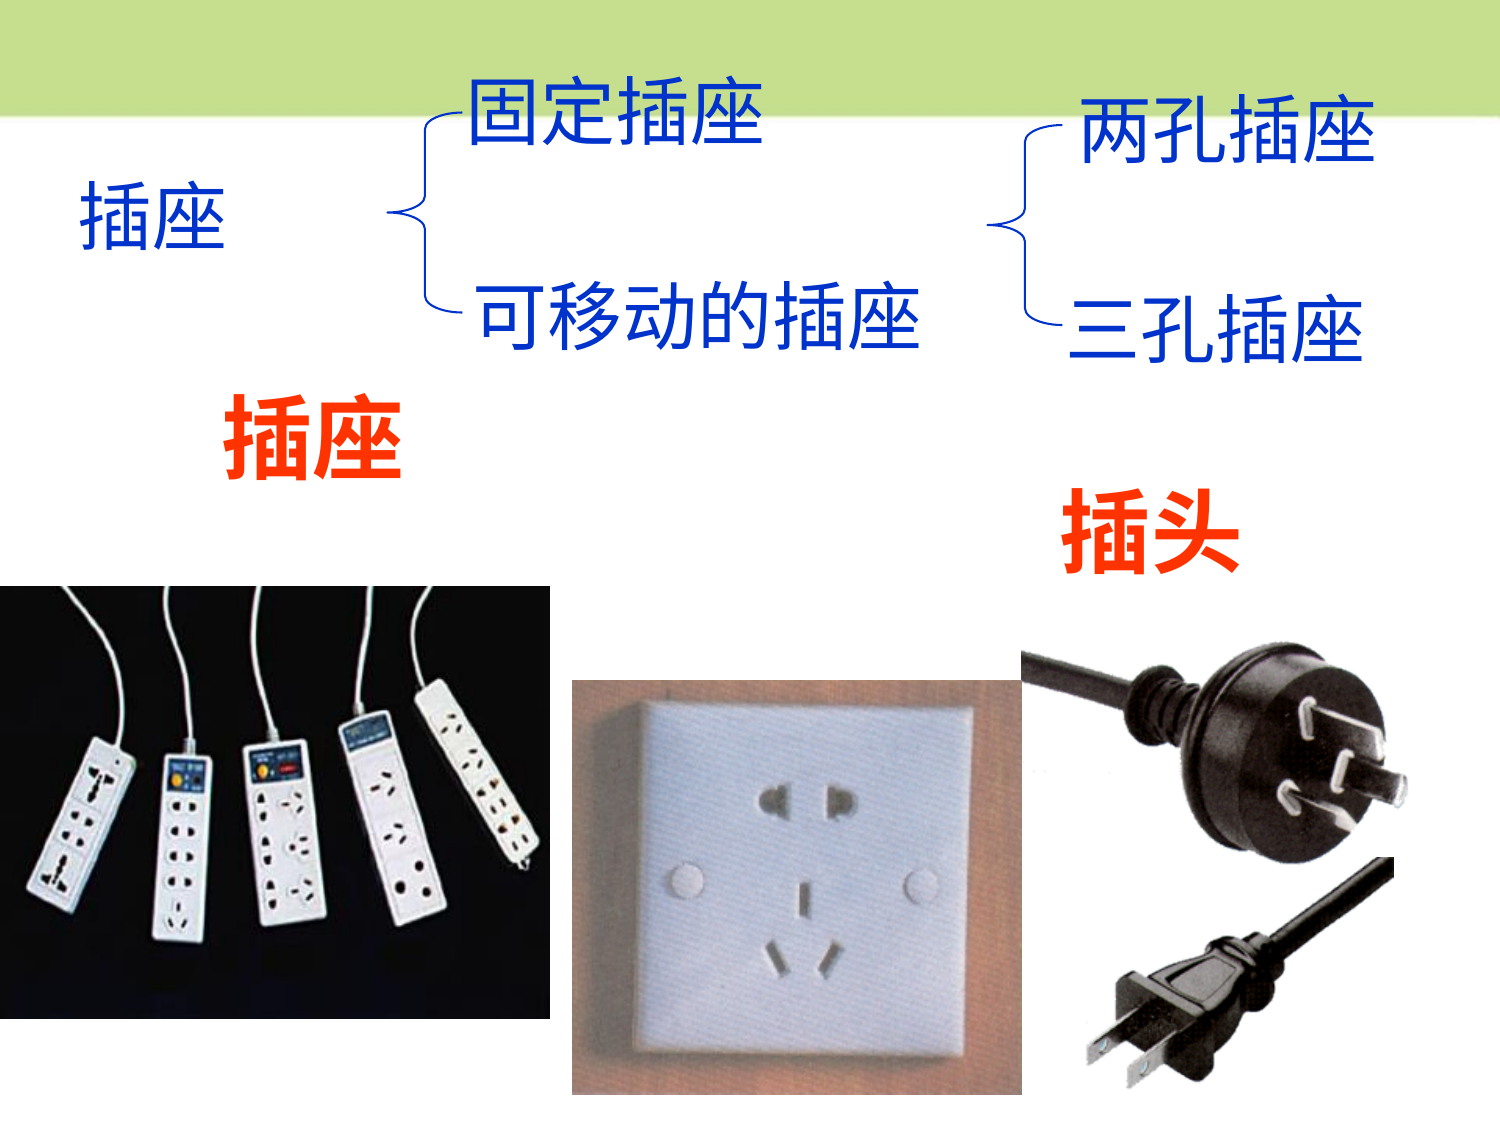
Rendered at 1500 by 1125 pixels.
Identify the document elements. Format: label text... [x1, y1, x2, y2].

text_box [1080, 877, 1394, 1093]
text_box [1021, 633, 1413, 868]
picture [0, 0, 1500, 1125]
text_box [387, 56, 1393, 381]
text_box 插座 [206, 373, 557, 499]
text_box 插座 [62, 162, 243, 268]
text_box 插头 [1045, 467, 1396, 593]
